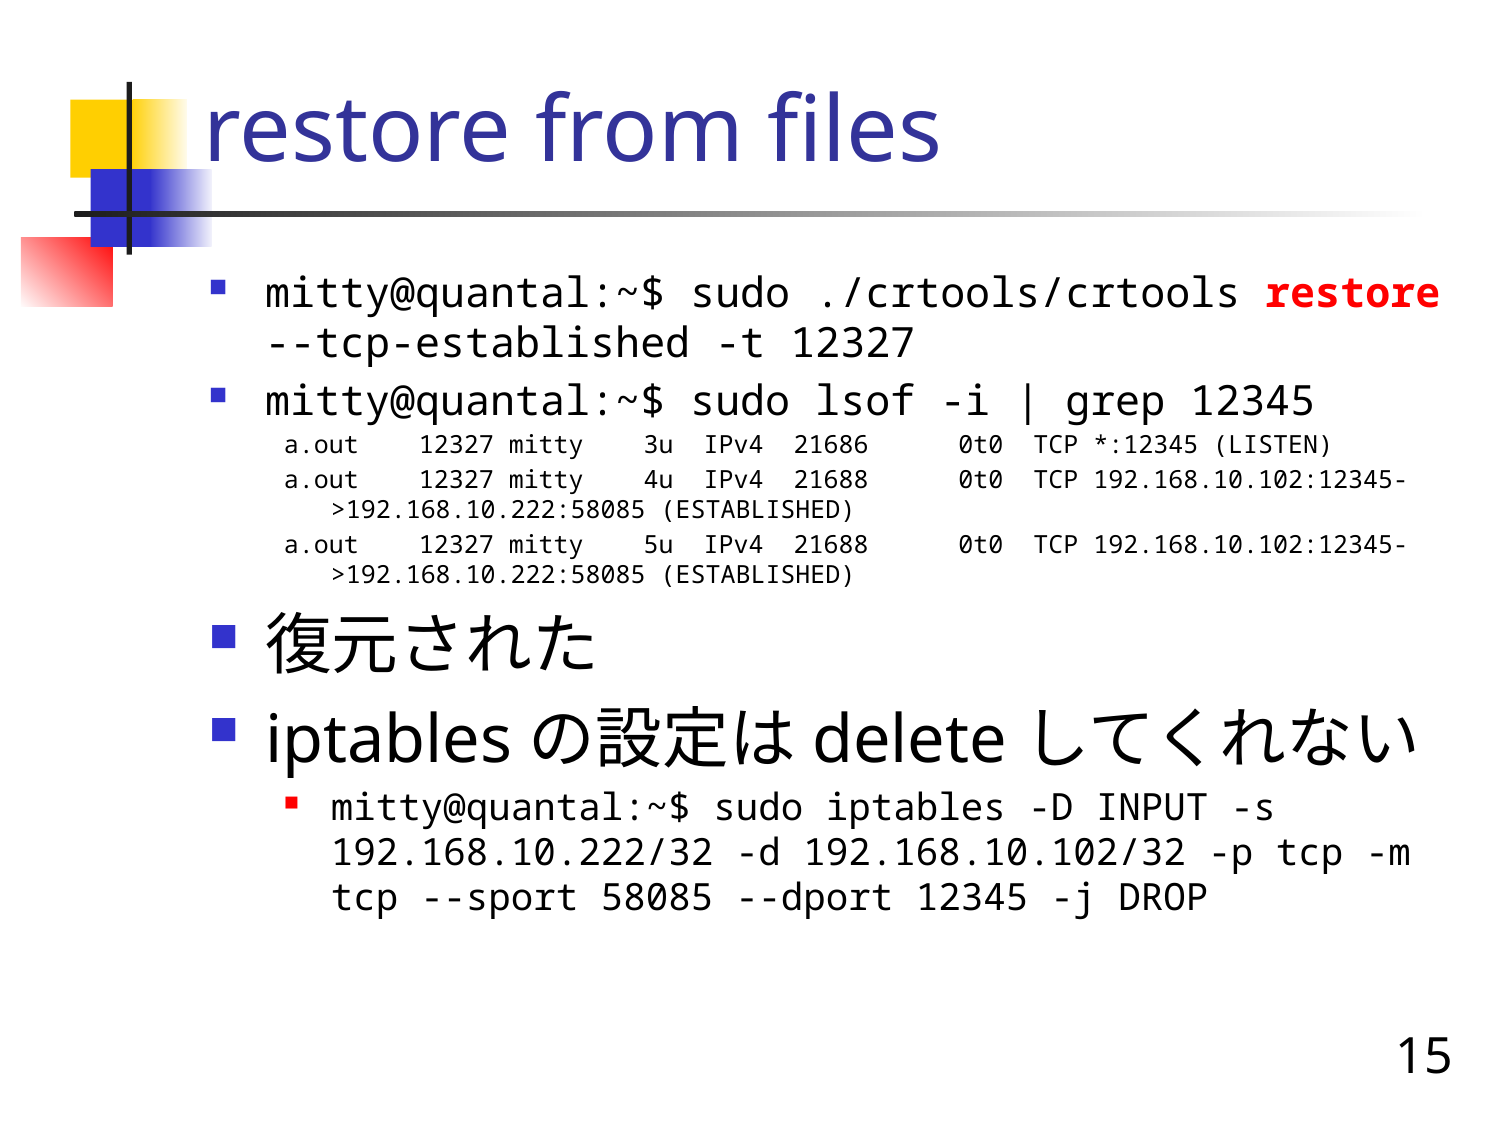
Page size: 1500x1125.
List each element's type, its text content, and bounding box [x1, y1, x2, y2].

title restore from files [188, 34, 1468, 188]
list mitty@quantal:~$ sudo ./crtools/crtools restore --tcp-established -t 12327 mitty@quantal:~$ sudo lsof -i | grep 12345 a.out 12327 mitty 3u IPv4 21686 0t0 TCP *:12345 (LISTEN) a.out 12327 mitty 4u IPv4 21688 0t0 TCP 192.168.10.102:12345->192.168.10.222:58085 (ESTABLISHED) a.out 12327 mitty 5u IPv4 21688 0t0 TCP 192.168.10.102:12345->192.168.10.222:58085 (ESTABLISHED) 復元された iptablesの設定はdeleteしてくれない mitty@quantal:~$ sudo iptables -D INPUT -s 192.168.10.222/32 -d 192.168.10.102/32 -p tcp -m tcp --sport 58085 --dport 12345 -j DROP [193, 257, 1470, 1007]
slide_number 15 [1154, 1023, 1468, 1100]
